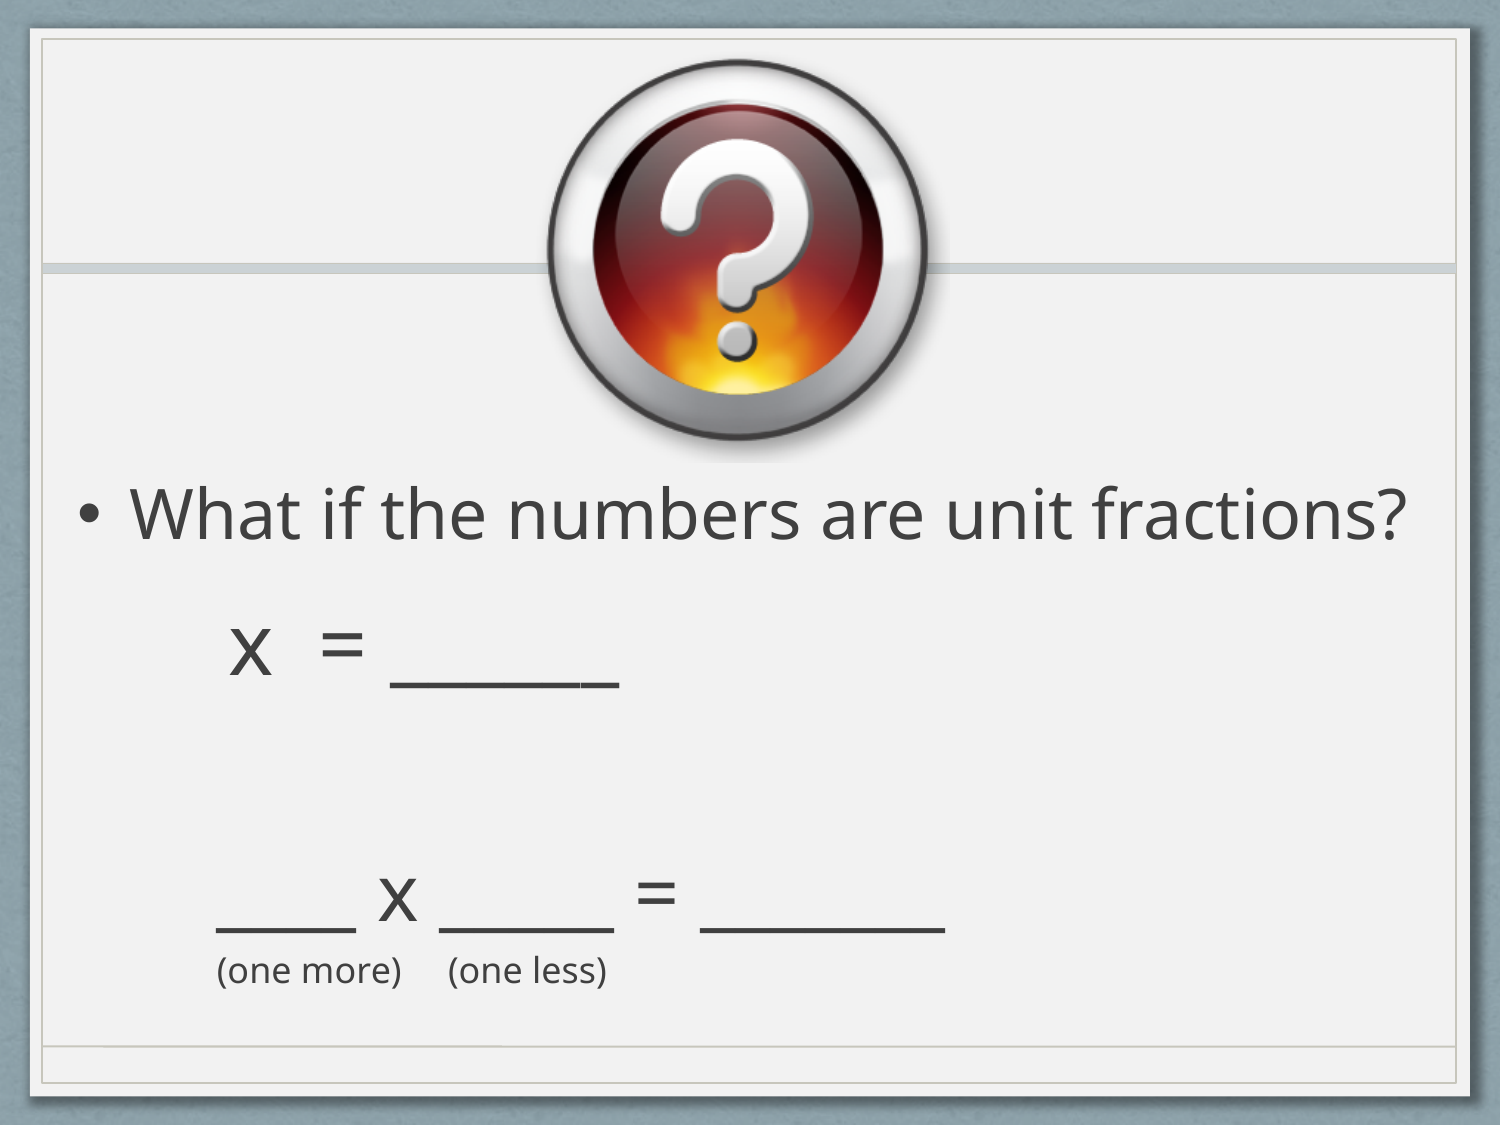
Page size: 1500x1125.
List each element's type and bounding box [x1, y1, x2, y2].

picture [524, 36, 951, 463]
